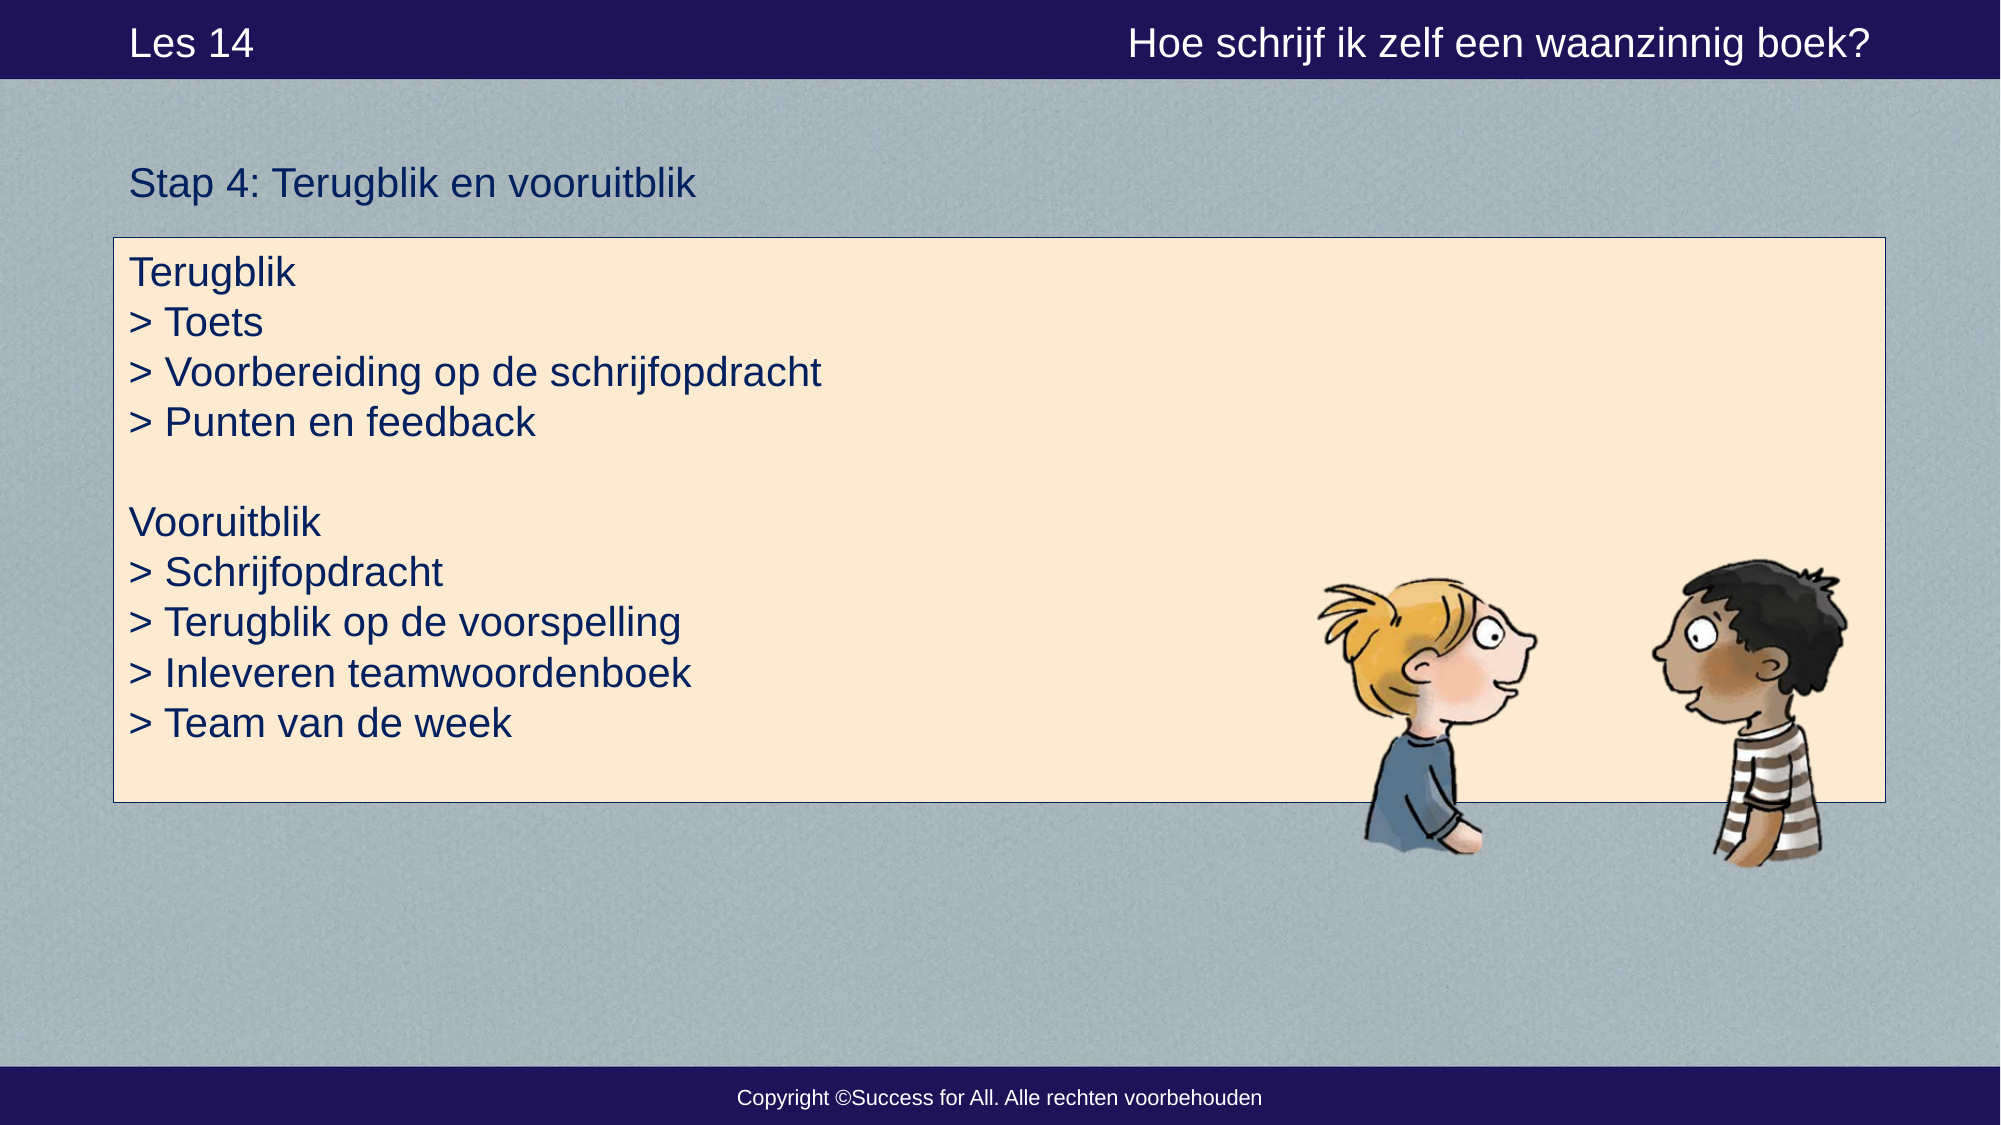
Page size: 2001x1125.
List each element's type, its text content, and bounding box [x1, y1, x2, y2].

text_box Stap 4: Terugblik en vooruitblik [113, 148, 1635, 214]
picture [0, 0, 2001, 1125]
text_box Terugblik > Toets > Voorbereiding op de schrijfopdracht > Punten en feedback Vooruitblik > Schrijfopdracht > Terugblik op de voorspelling > Inleveren teamwoordenboek > Team van de week [113, 237, 1886, 803]
text_box Copyright ©Success for All. Alle rechten voorbehouden [0, 1076, 2000, 1125]
text_box Hoe schrijf ik zelf een waanzinnig boek? [999, 8, 1886, 73]
text_box Les 14 [114, 8, 354, 73]
